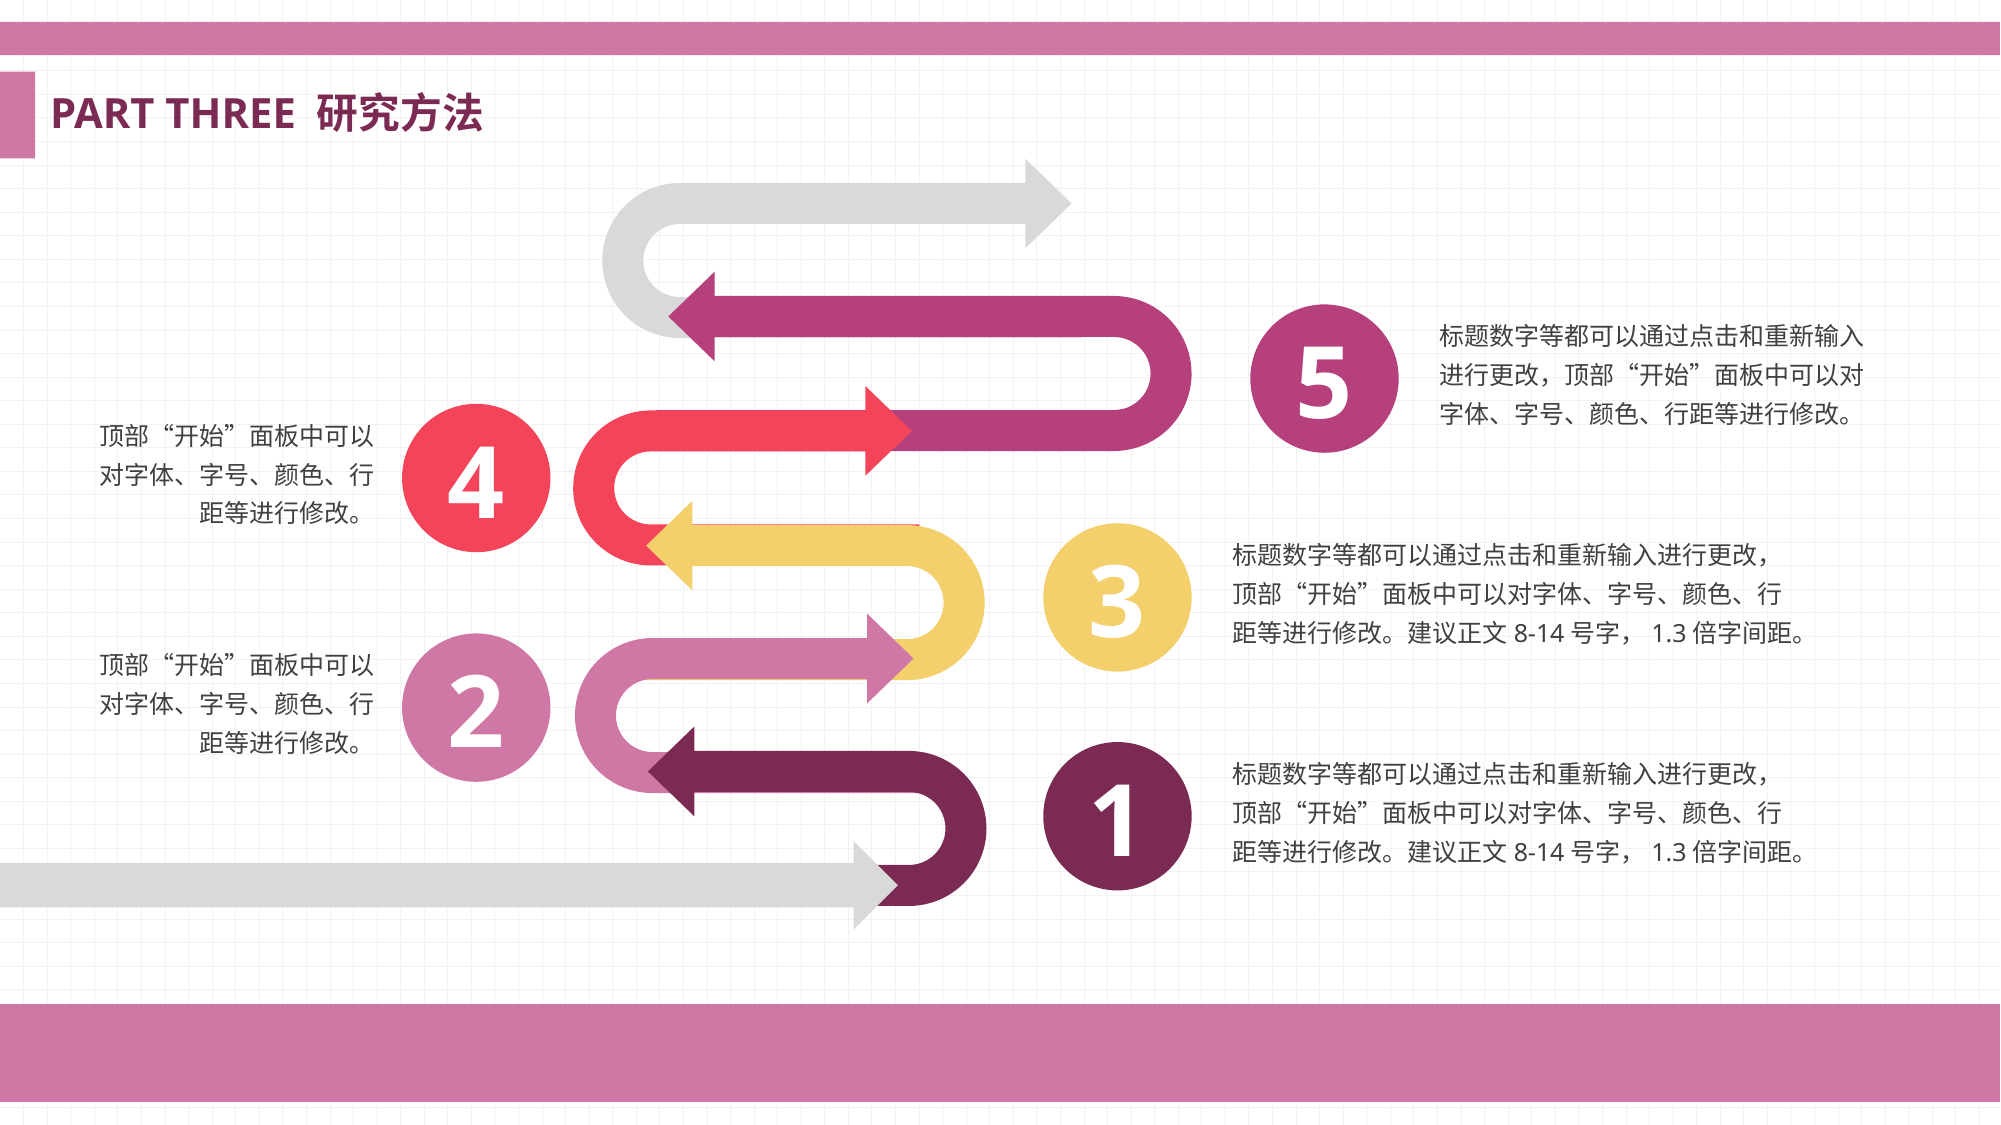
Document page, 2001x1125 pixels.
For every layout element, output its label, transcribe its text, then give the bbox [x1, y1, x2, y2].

text_box 标题数字等都可以通过点击和重新输入进行更改，顶部“开始”面板中可以对字体、字号、颜色、行距等进行修改。建议正文8-14号字，1.3倍字间距。 [1218, 742, 1821, 874]
text_box [601, 156, 1074, 340]
text_box [573, 611, 916, 795]
text_box 顶部“开始”面板中可以对字体、字号、颜色、行距等进行修改。 [65, 633, 390, 765]
text_box [0, 838, 900, 932]
text_box 4 [401, 402, 552, 554]
text_box [572, 383, 914, 567]
text_box 2 [401, 632, 552, 783]
text_box [666, 269, 1193, 453]
text_box 标题数字等都可以通过点击和重新输入进行更改，顶部“开始”面板中可以对字体、字号、颜色、行距等进行修改。建议正文8-14号字，1.3倍字间距。 [1218, 523, 1821, 655]
list PART THREE 研究方法 [34, 70, 835, 159]
text_box [646, 724, 988, 907]
text_box 标题数字等都可以通过点击和重新输入进行更改，顶部“开始”面板中可以对字体、字号、颜色、行距等进行修改。 [1425, 304, 1896, 436]
text_box 顶部“开始”面板中可以对字体、字号、颜色、行距等进行修改。 [65, 403, 390, 536]
text_box [644, 498, 986, 682]
text_box 5 [1249, 303, 1400, 454]
text_box 1 [1042, 740, 1193, 892]
text_box 3 [1042, 522, 1193, 673]
